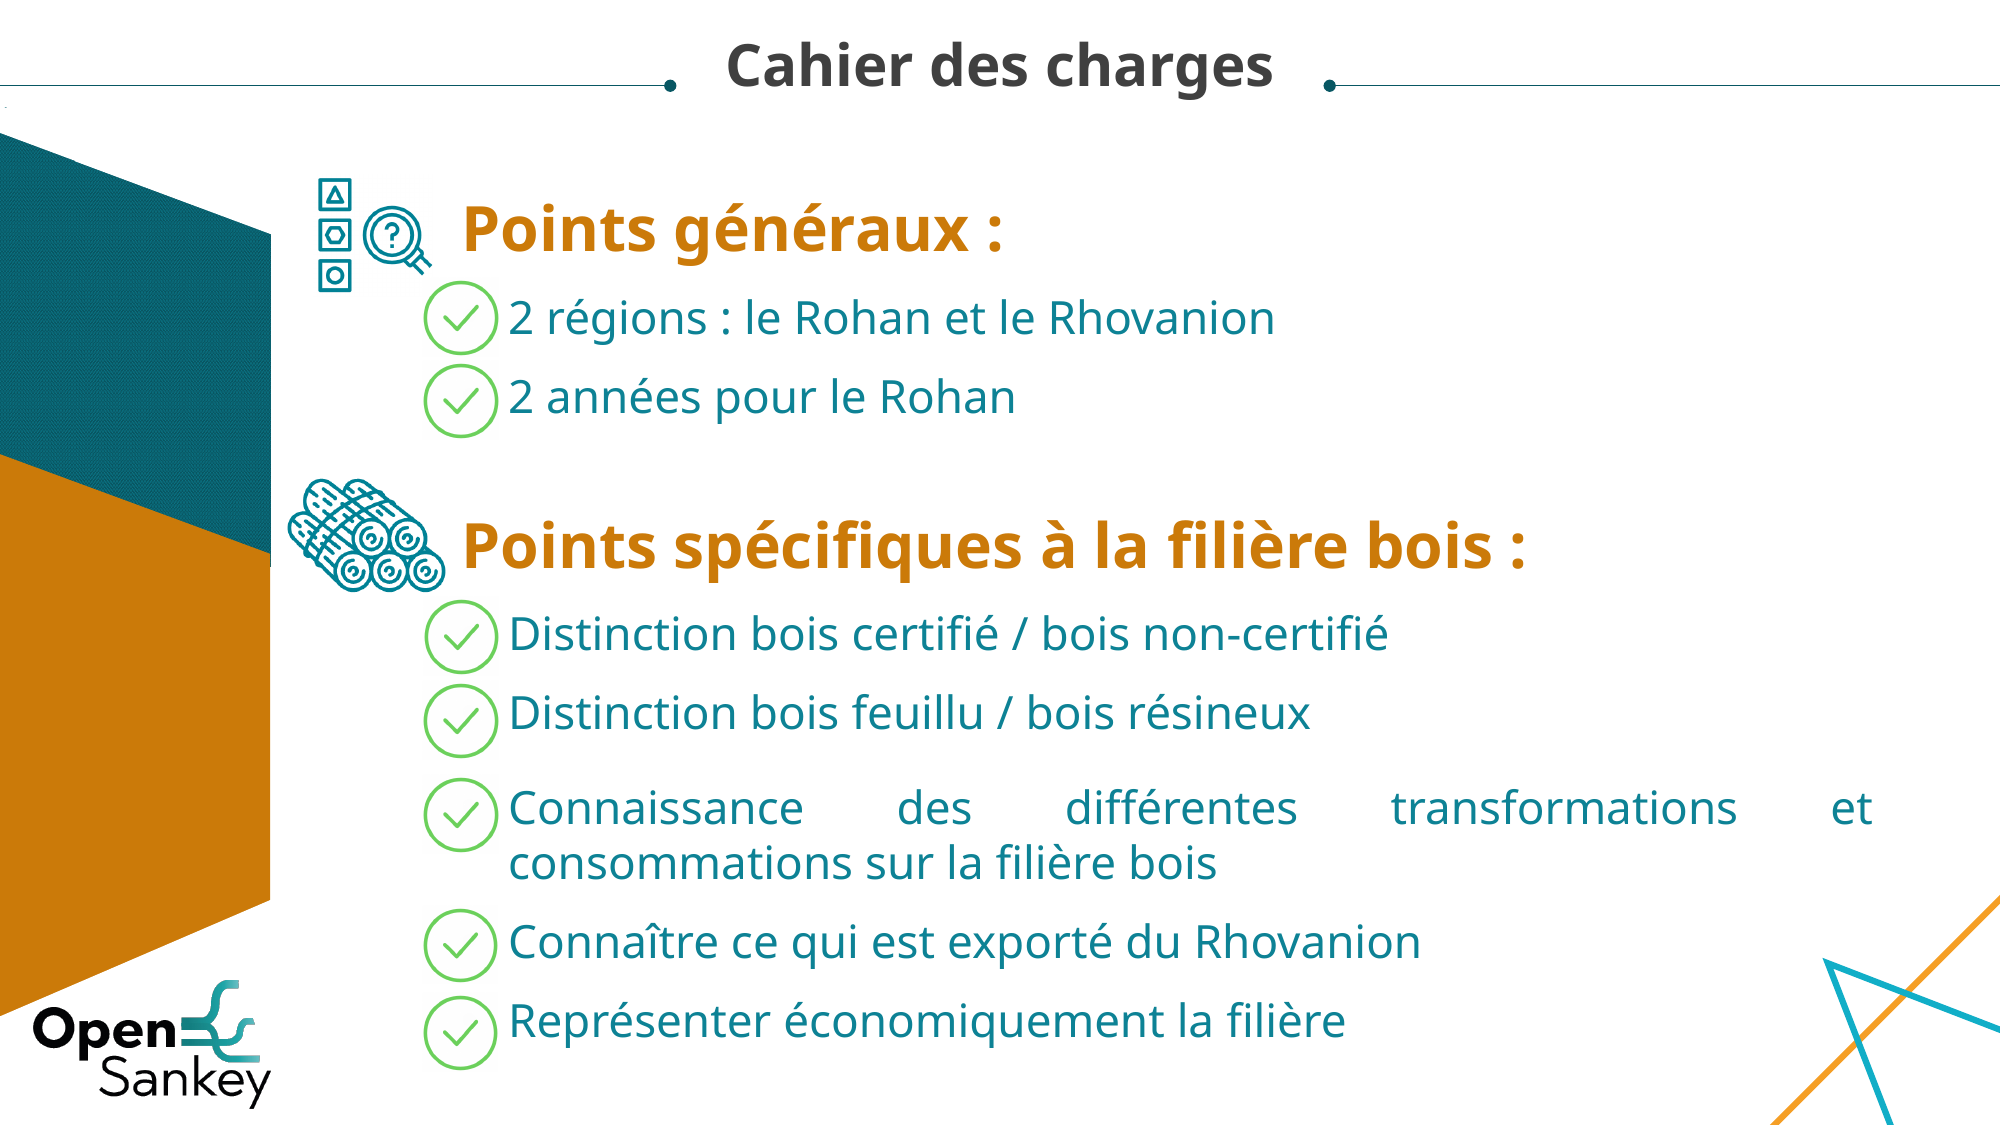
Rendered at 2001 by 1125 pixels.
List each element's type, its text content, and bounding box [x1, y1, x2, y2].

picture [422, 774, 499, 854]
picture [370, 472, 499, 676]
text_box [1826, 961, 2000, 1125]
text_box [0, 94, 370, 1125]
picture [422, 360, 499, 440]
text_box [1772, 1041, 1888, 1125]
text_box [1906, 897, 2000, 1028]
picture [422, 680, 499, 760]
picture [370, 174, 499, 357]
text_box Cahier des charges [670, 36, 1330, 100]
text_box Points généraux : 2 régions : le Rohan et le Rhovanion 2 années pour le Rohan Points spécifiques à la filière bois : Distinction bois certifié / bois non-certifié Distinction bois feuillu / bois résineux Connaissance des différentes transformations et consommations sur la filière bois Connaître ce qui est exporté du Rhovanion Représenter économiquement la filière [461, 224, 1874, 1125]
picture [422, 992, 498, 1072]
picture [422, 904, 498, 984]
